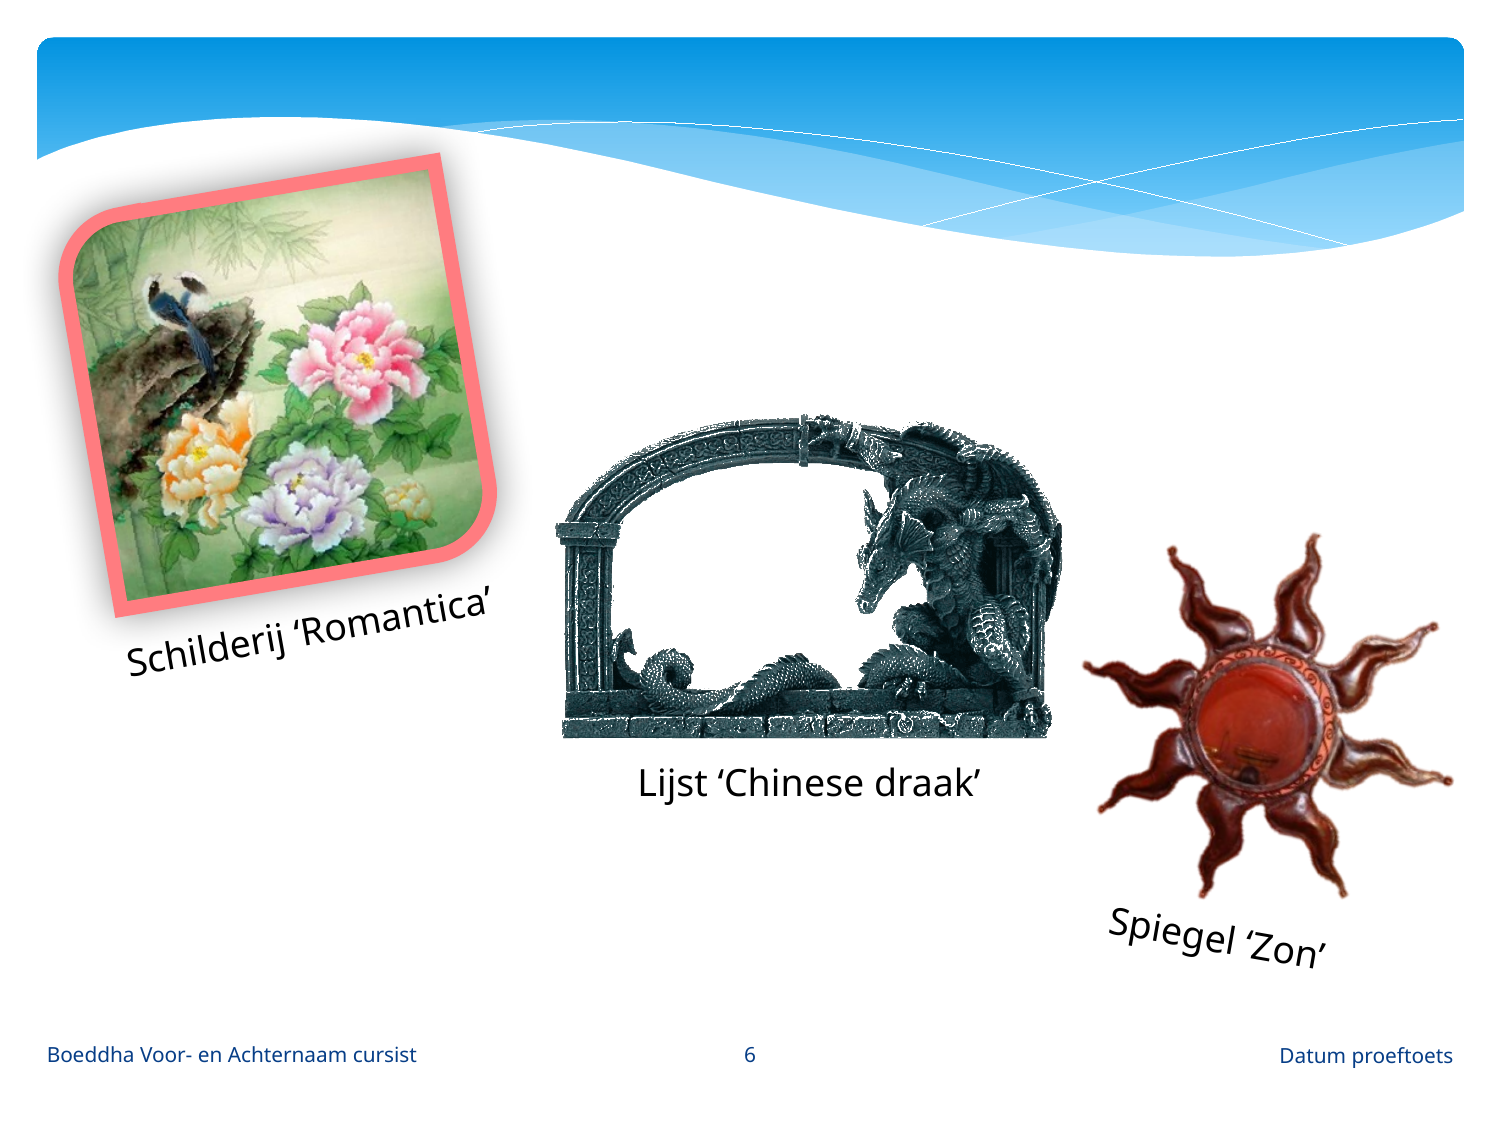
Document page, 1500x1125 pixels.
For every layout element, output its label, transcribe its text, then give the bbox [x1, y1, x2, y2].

text_box Schilderij ‘Romantica’ [100, 564, 518, 696]
text_box Lijst ‘Chinese draak’ [605, 751, 1014, 812]
picture [554, 412, 1500, 962]
footer Boeddha Voor- en Achternaam cursist [31, 1025, 653, 1086]
text_box Spiegel ‘Zon’ [1066, 928, 1365, 993]
slide_number 6 [654, 1025, 846, 1086]
picture [73, 170, 482, 600]
slide_number Datum proeftoets [847, 1025, 1469, 1086]
